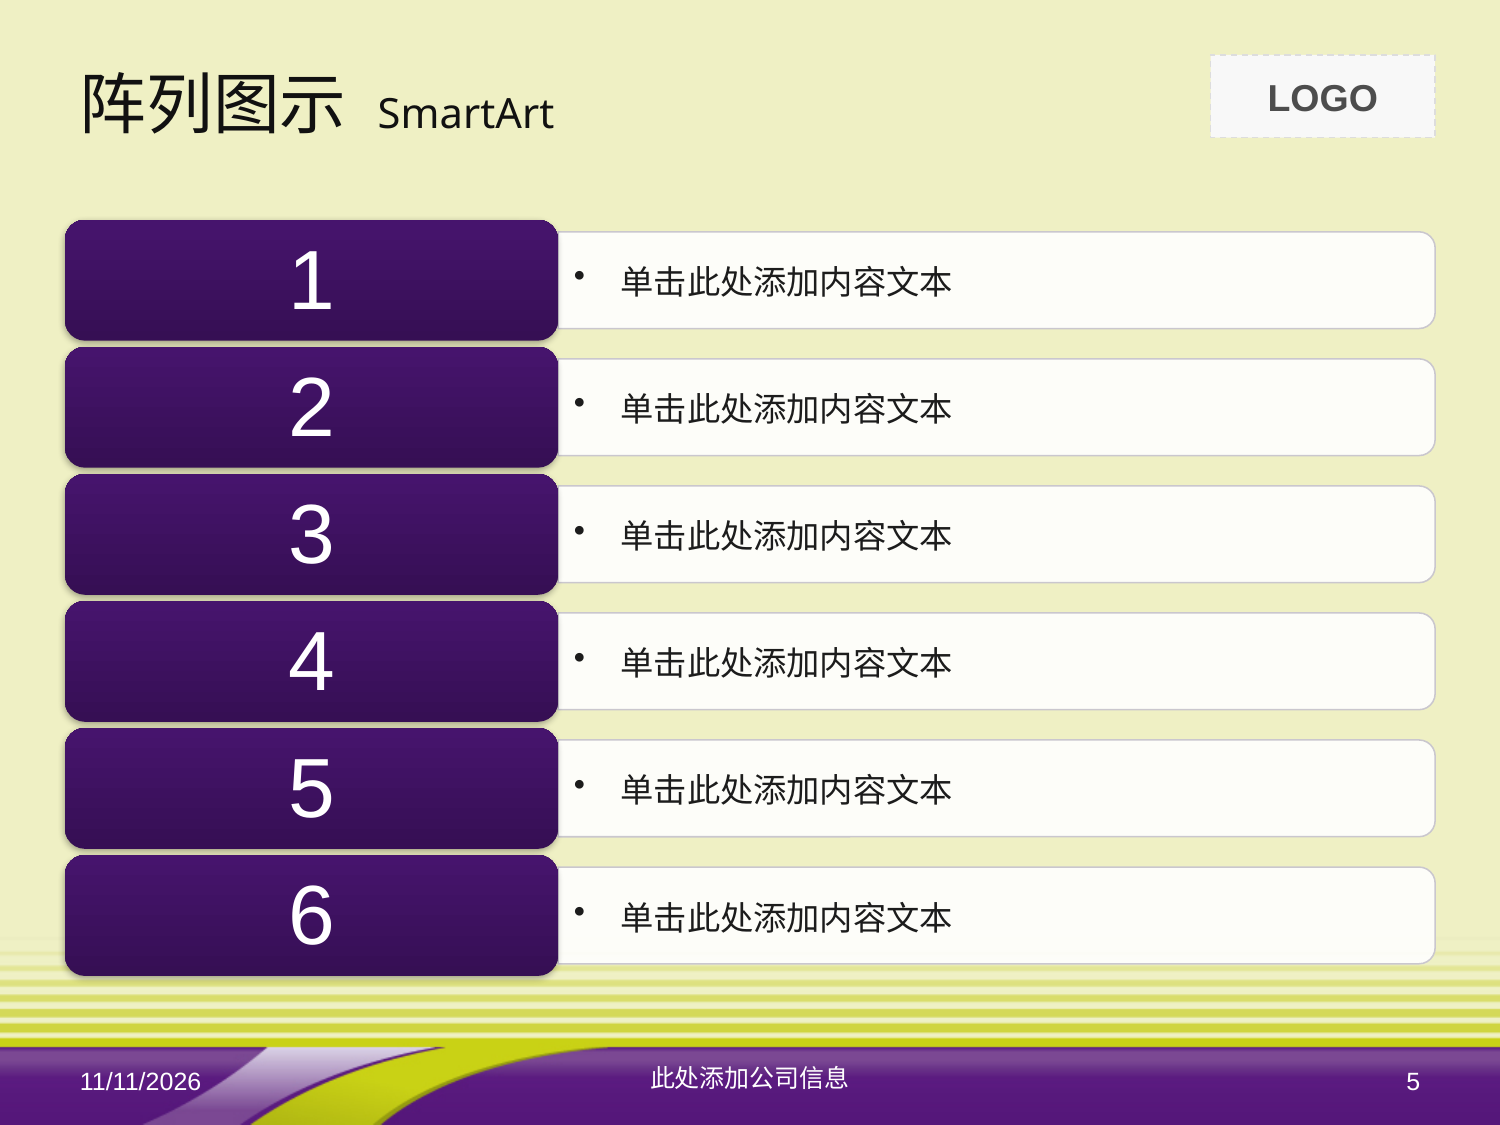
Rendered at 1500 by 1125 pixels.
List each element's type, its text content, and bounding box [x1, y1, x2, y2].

picture [0, 0, 1500, 1125]
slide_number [64, 1058, 415, 1103]
footer 此处添加公司信息 [512, 1058, 988, 1103]
title 阵列图示 SmartArt [64, 42, 1436, 161]
slide_number 5 [1085, 1058, 1436, 1103]
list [64, 219, 1436, 977]
